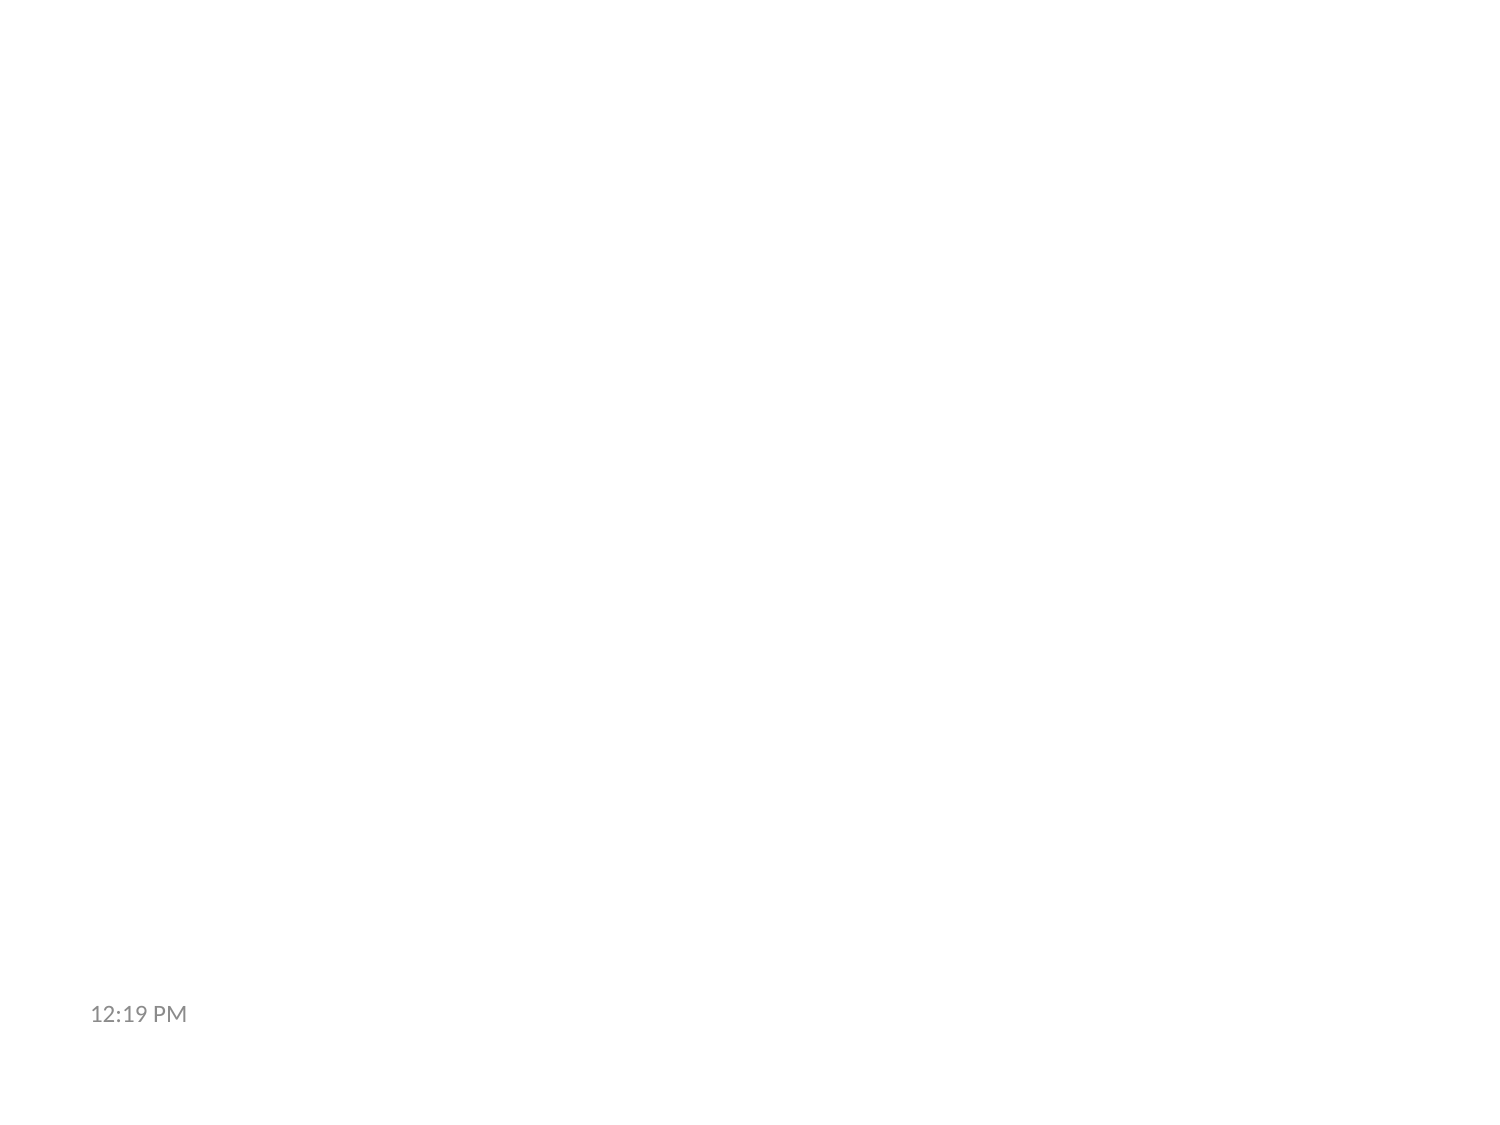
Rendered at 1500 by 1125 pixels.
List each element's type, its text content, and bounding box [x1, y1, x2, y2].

text_box 3:35 PM [75, 982, 425, 1043]
